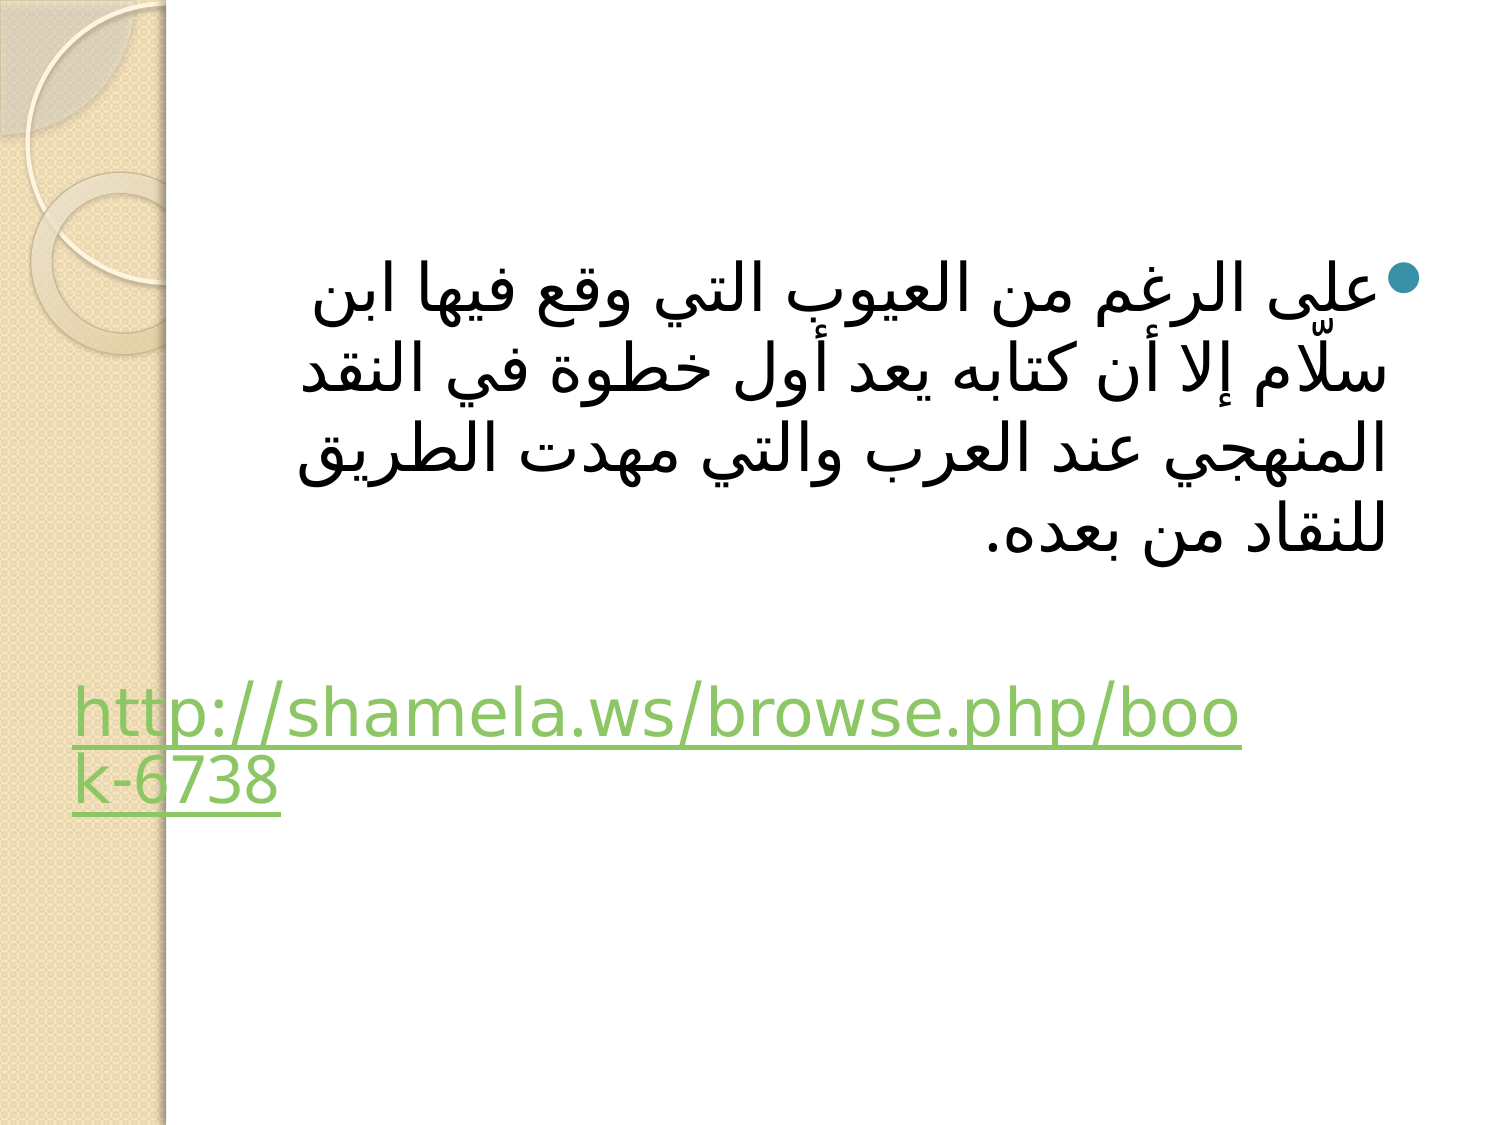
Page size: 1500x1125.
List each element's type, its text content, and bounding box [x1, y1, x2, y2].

list على الرغم من العيوب التي وقع فيها ابن سلّام إلا أن كتابه يعد أول خطوة في النقد المنهجي عند العرب والتي مهدت الطريق للنقاد من بعده. http://shamela.ws/browse.php/book-6738 [235, 237, 1466, 1025]
